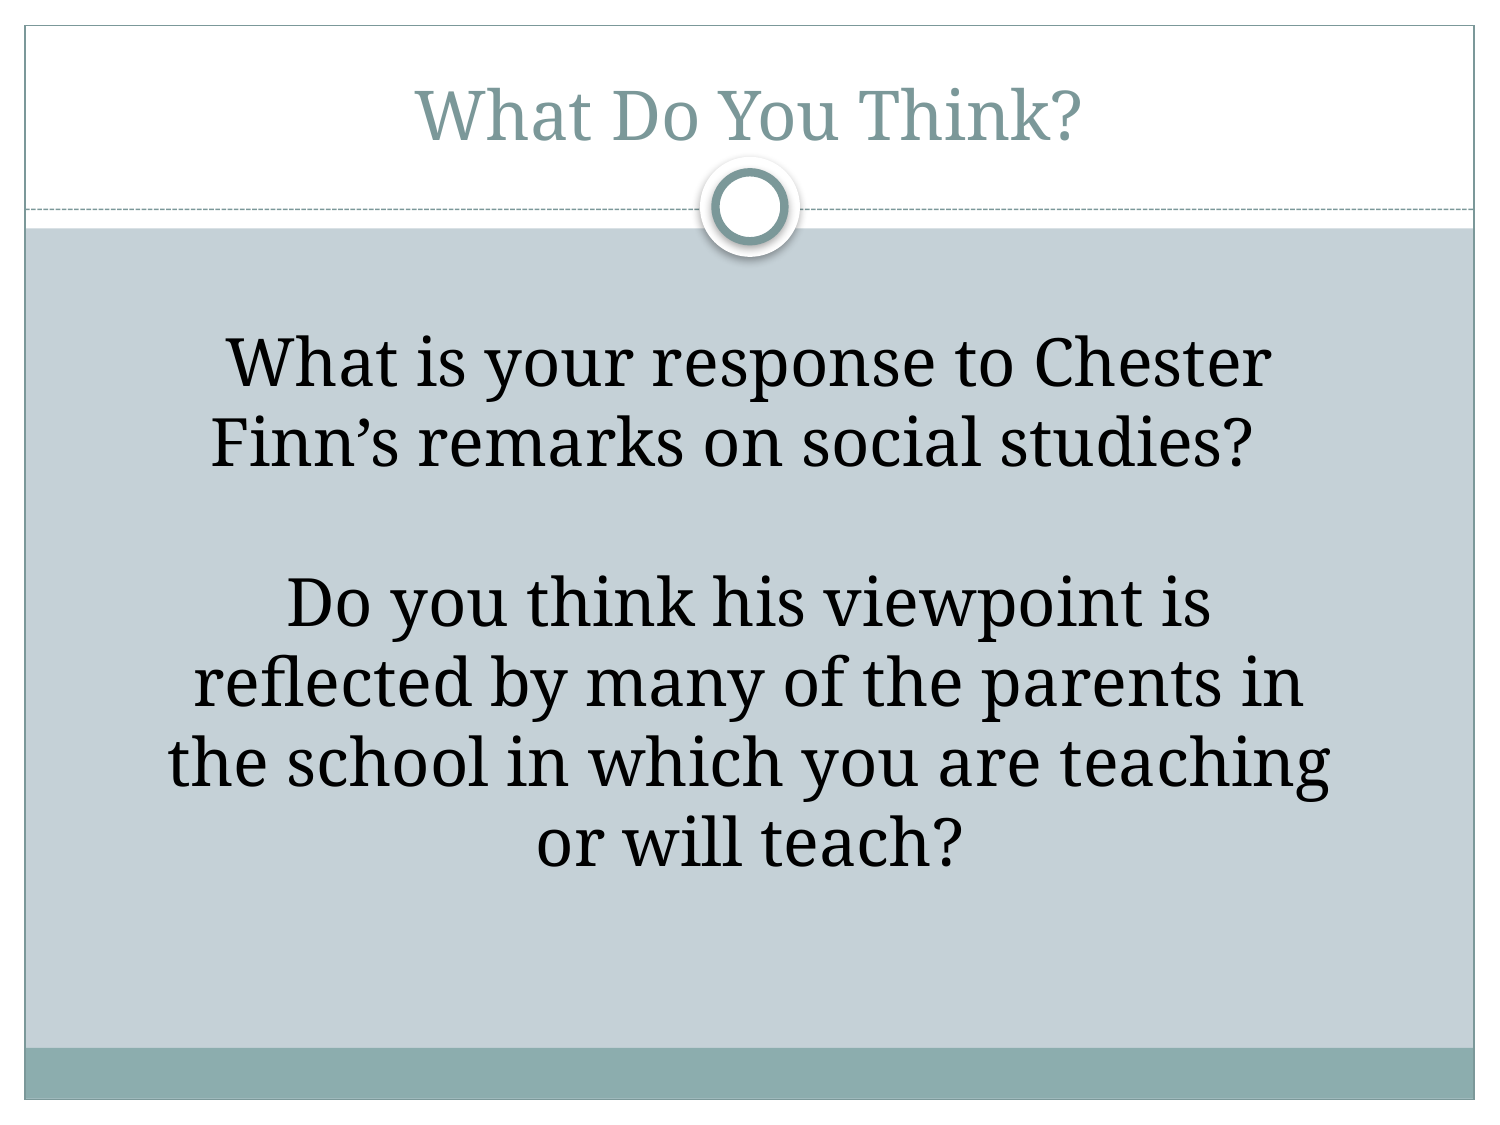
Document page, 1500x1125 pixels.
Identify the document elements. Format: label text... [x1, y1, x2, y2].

title What Do You Think? [49, 37, 1450, 162]
text_box What is your response to Chester Finn’s remarks on social studies? Do you think his viewpoint is reflected by many of the parents in the school in which you are teaching or will teach? [125, 312, 1375, 887]
